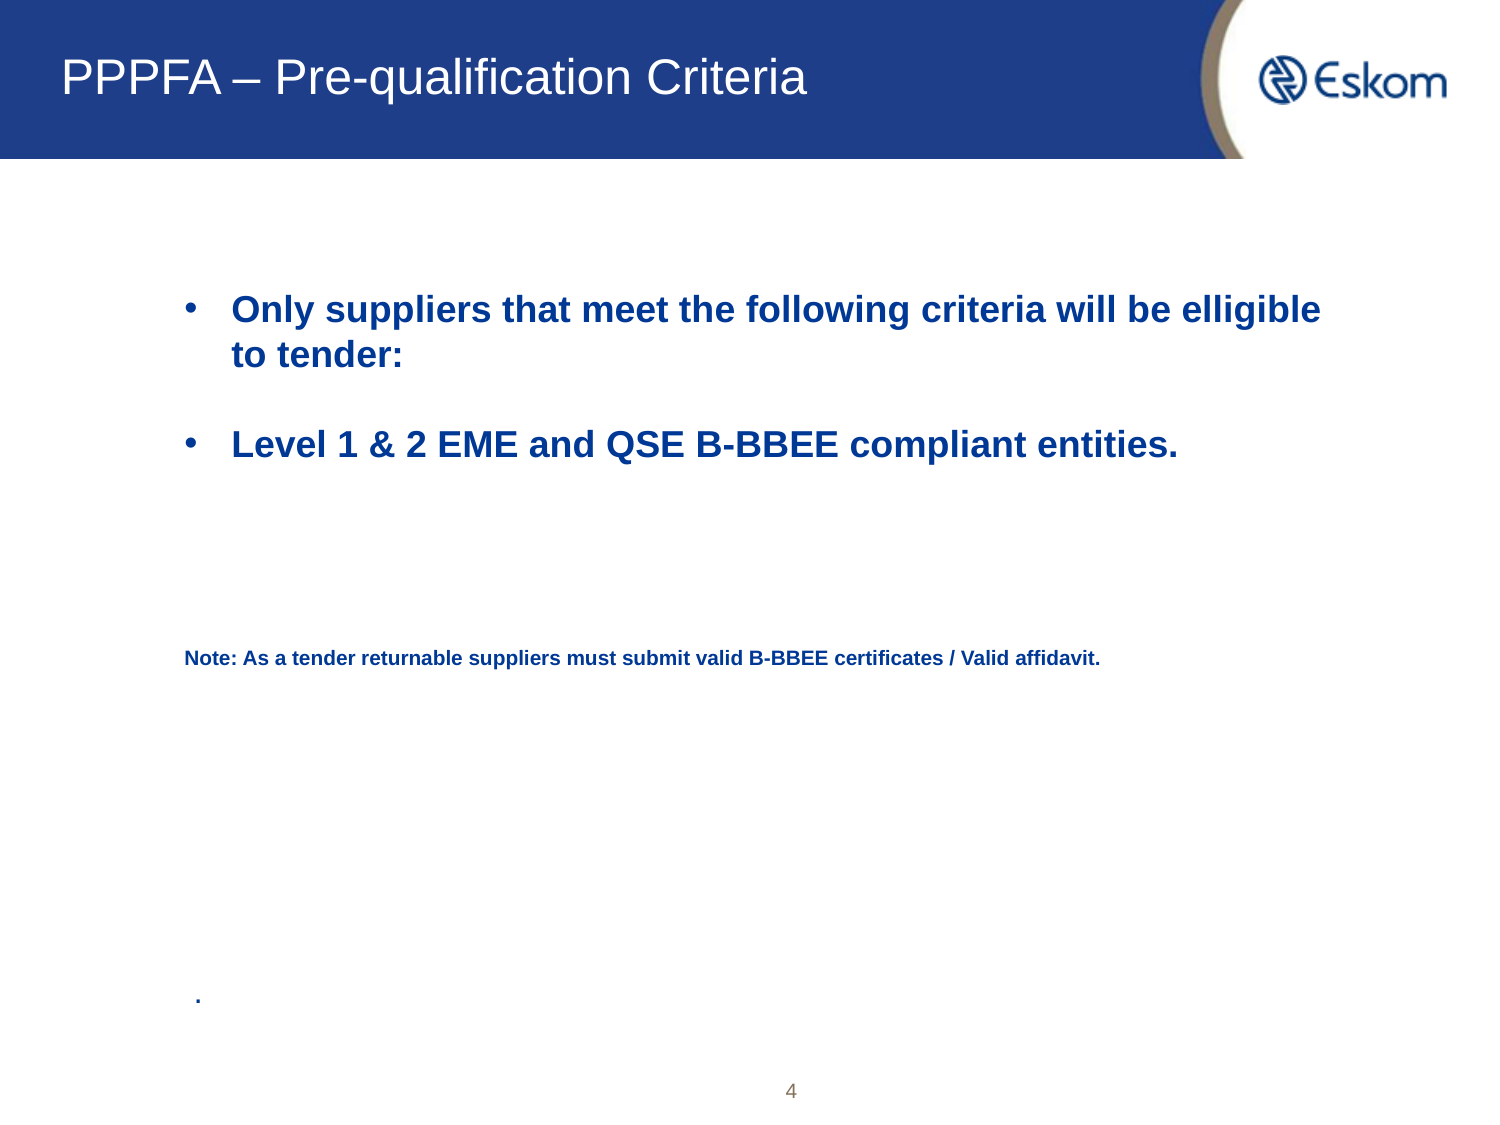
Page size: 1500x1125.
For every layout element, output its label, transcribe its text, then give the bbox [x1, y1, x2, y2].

picture [1257, 55, 1450, 105]
picture [0, 0, 1246, 159]
title PPPFA – Pre-qualification Criteria [32, 53, 1179, 106]
slide_number 4 [643, 1058, 798, 1103]
text_box Only suppliers that meet the following criteria will be elligible to tender: Level 1 & 2 EME and QSE B-BBEE compliant entities. Note: As a tender returnable suppliers must submit valid B-BBEE certificates / Valid affidavit. . [169, 177, 1349, 1017]
